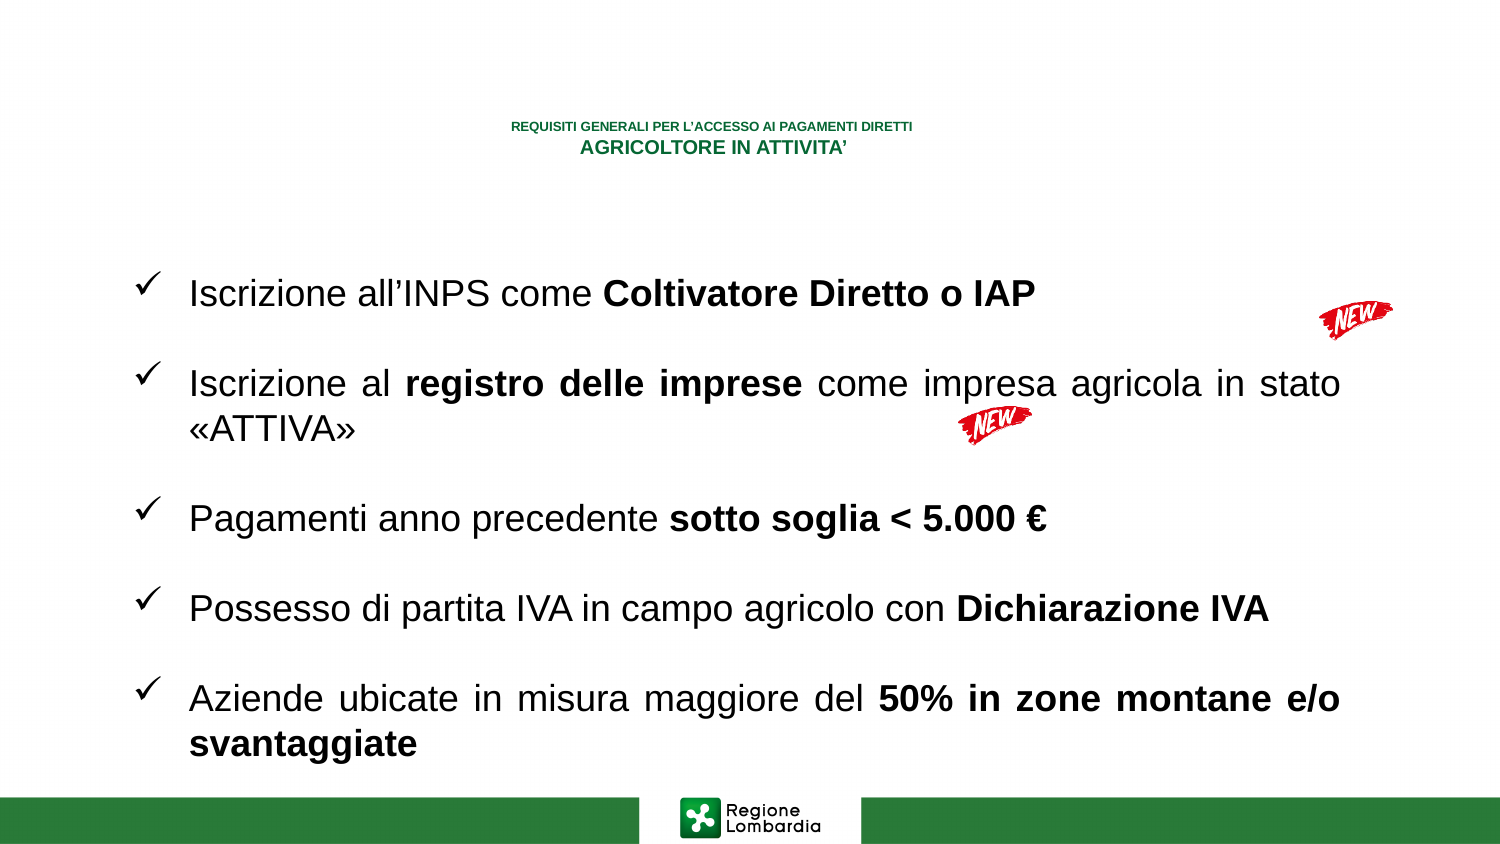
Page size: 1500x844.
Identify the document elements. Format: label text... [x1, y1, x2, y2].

picture [0, 0, 1500, 844]
title REQUISITI GENERALI PER L’ACCESSO AI PAGAMENTI DIRETTI AGRICOLTORE IN ATTIVITA’ [40, 110, 1387, 191]
subtitle Iscrizione all’INPS come Coltivatore Diretto o IAP Iscrizione al registro delle imprese come impresa agricola in stato «ATTIVA» Pagamenti anno precedente sotto soglia < 5.000 € Possesso di partita IVA in campo agricolo con Dichiarazione IVA Aziende ubicate in misura maggiore del 50% in zone montane e/o svantaggiate [9, 182, 1356, 662]
